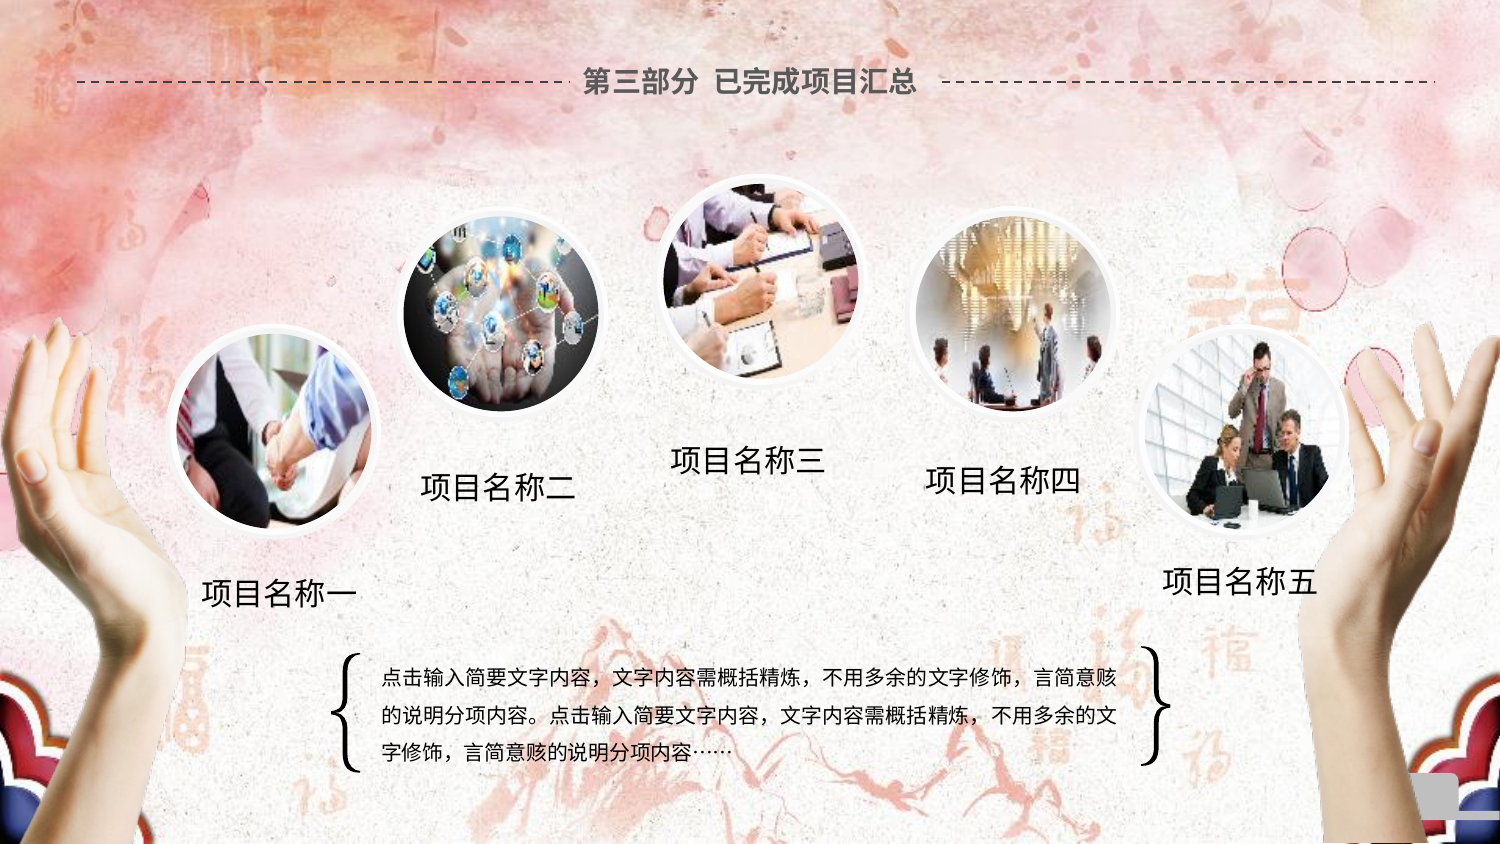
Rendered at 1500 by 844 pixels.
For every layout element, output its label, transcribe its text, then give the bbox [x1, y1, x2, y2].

text_box [331, 653, 361, 773]
text_box 项目名称二 [389, 460, 609, 513]
text_box 项目名称五 [1127, 555, 1291, 608]
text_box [652, 173, 869, 390]
picture [0, 0, 1500, 844]
title 第三部分 已完成项目汇总 [18, 52, 1483, 110]
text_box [392, 206, 609, 423]
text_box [1133, 324, 1350, 541]
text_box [165, 323, 382, 540]
text_box 项目名称四 [891, 453, 1117, 506]
text_box 项目名称一 [193, 567, 390, 620]
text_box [904, 206, 1121, 423]
text_box 项目名称三 [646, 433, 852, 486]
text_box [1141, 646, 1171, 766]
text_box 点击输入简要文字内容，文字内容需概括精炼，不用多余的文字修饰，言简意赅的说明分项内容。点击输入简要文字内容，文字内容需概括精炼，不用多余的文字修饰，言简意赅的说明分项内容…… [381, 652, 1118, 765]
